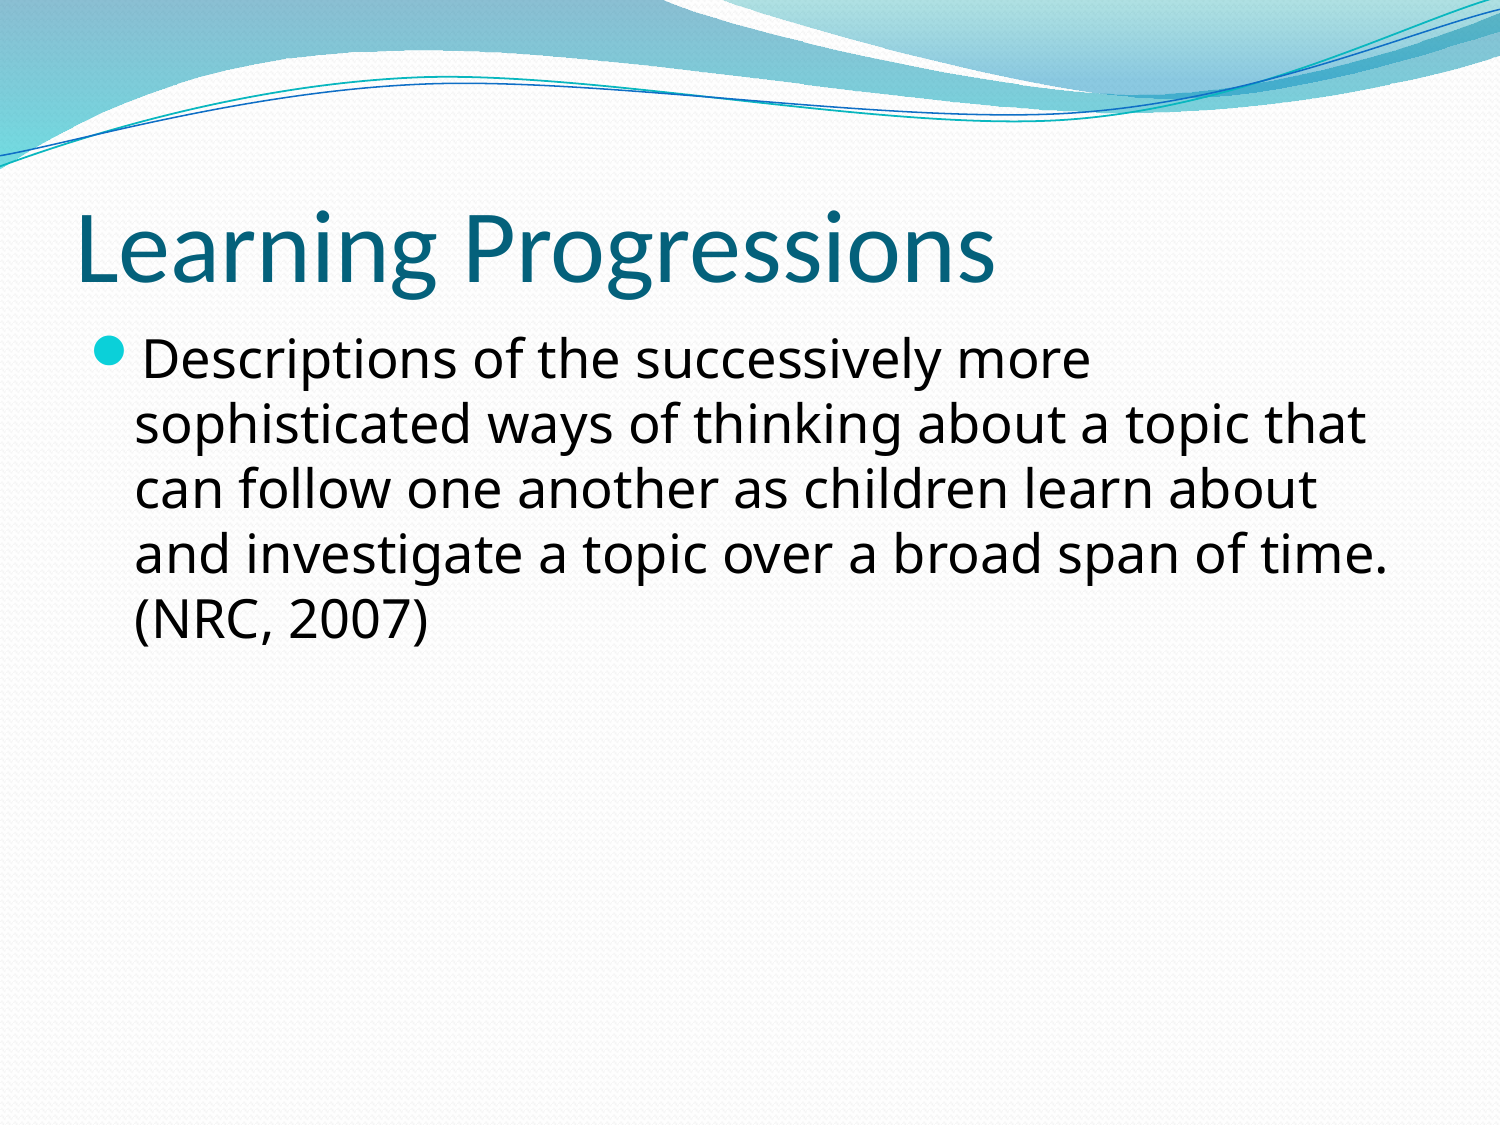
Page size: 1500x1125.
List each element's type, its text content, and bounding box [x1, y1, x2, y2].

title Learning Progressions [75, 115, 1425, 303]
list Descriptions of the successively more sophisticated ways of thinking about a topic that can follow one another as children learn about and investigate a topic over a broad span of time. (NRC, 2007) [75, 317, 1425, 1038]
